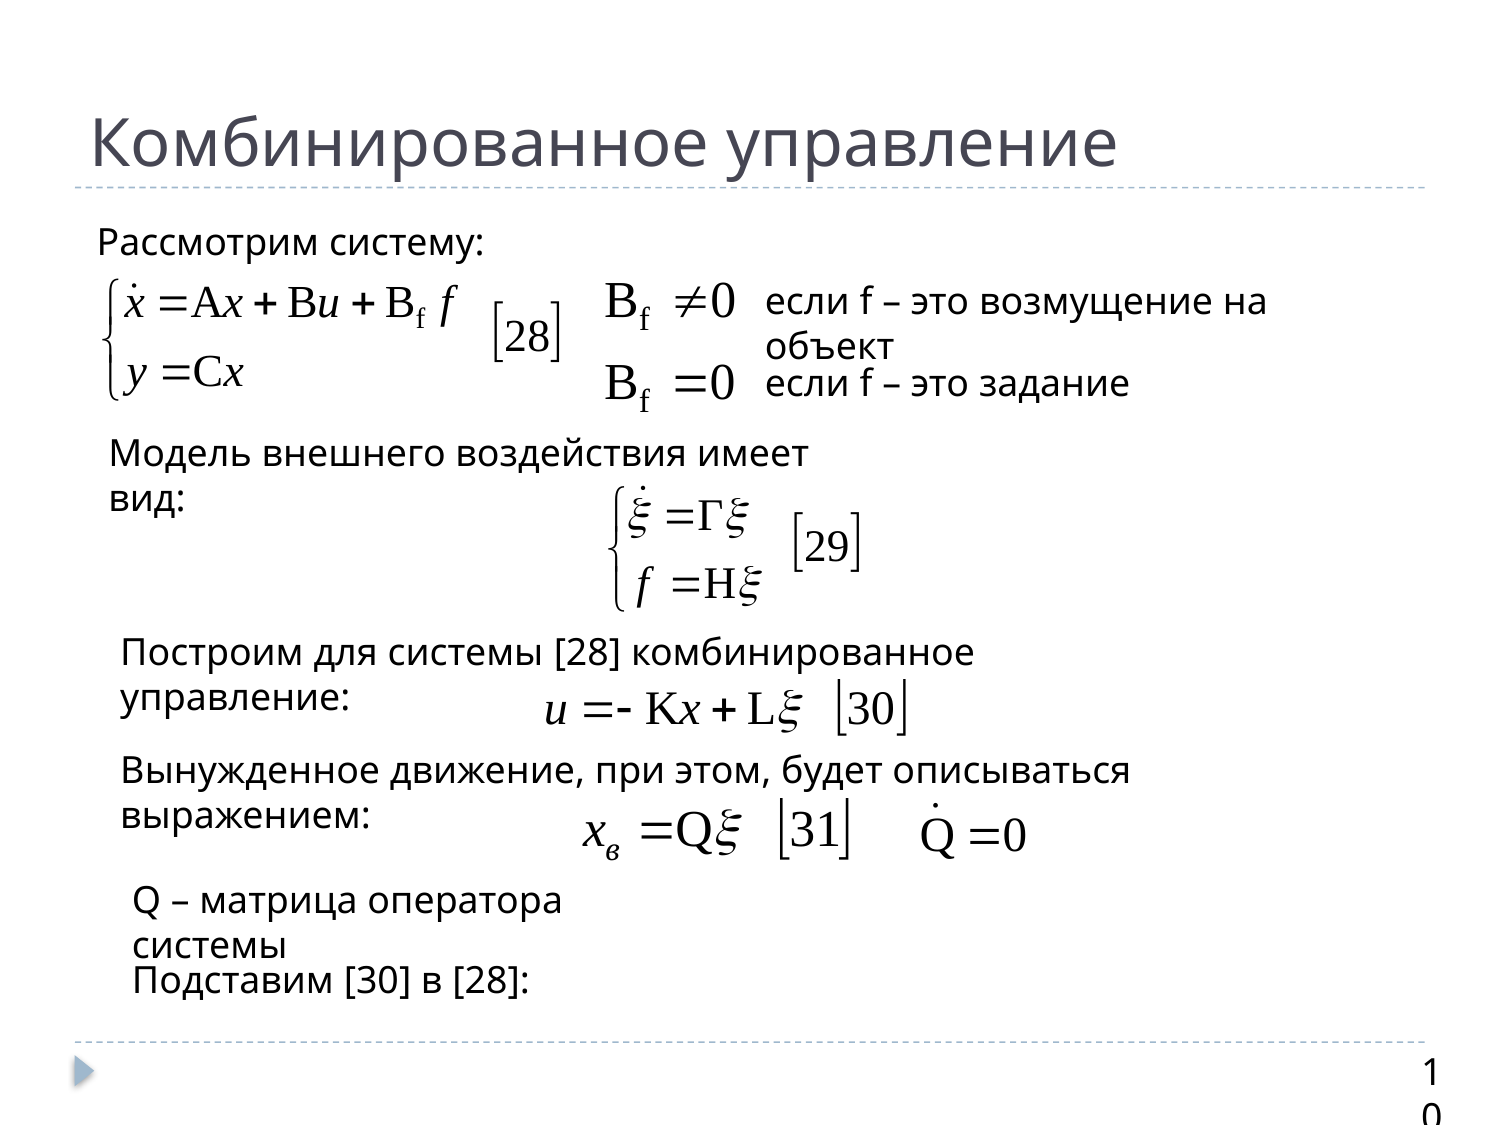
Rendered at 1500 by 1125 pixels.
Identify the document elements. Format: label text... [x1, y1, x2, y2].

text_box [597, 351, 743, 423]
text_box 10 [1406, 1040, 1477, 1125]
text_box если f – это возмущение на объект [750, 269, 1407, 351]
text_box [573, 798, 856, 870]
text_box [597, 269, 743, 341]
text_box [599, 480, 868, 620]
text_box Рассмотрим систему: [81, 210, 551, 271]
title Комбинированное управление [75, 24, 1425, 188]
text_box Модель внешнего воздействия имеет вид: [93, 421, 832, 527]
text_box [538, 679, 915, 746]
text_box Построим для системы [28] комбинированное управление: [105, 621, 1102, 726]
text_box Вынужденное движение, при этом, будет описываться выражением: [105, 738, 1301, 843]
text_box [93, 269, 569, 411]
text_box Подставим [30] в [28]: [117, 949, 985, 1009]
text_box если f – это задание [750, 351, 1407, 412]
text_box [913, 798, 1034, 870]
text_box Q – матрица оператора системы [117, 869, 680, 949]
